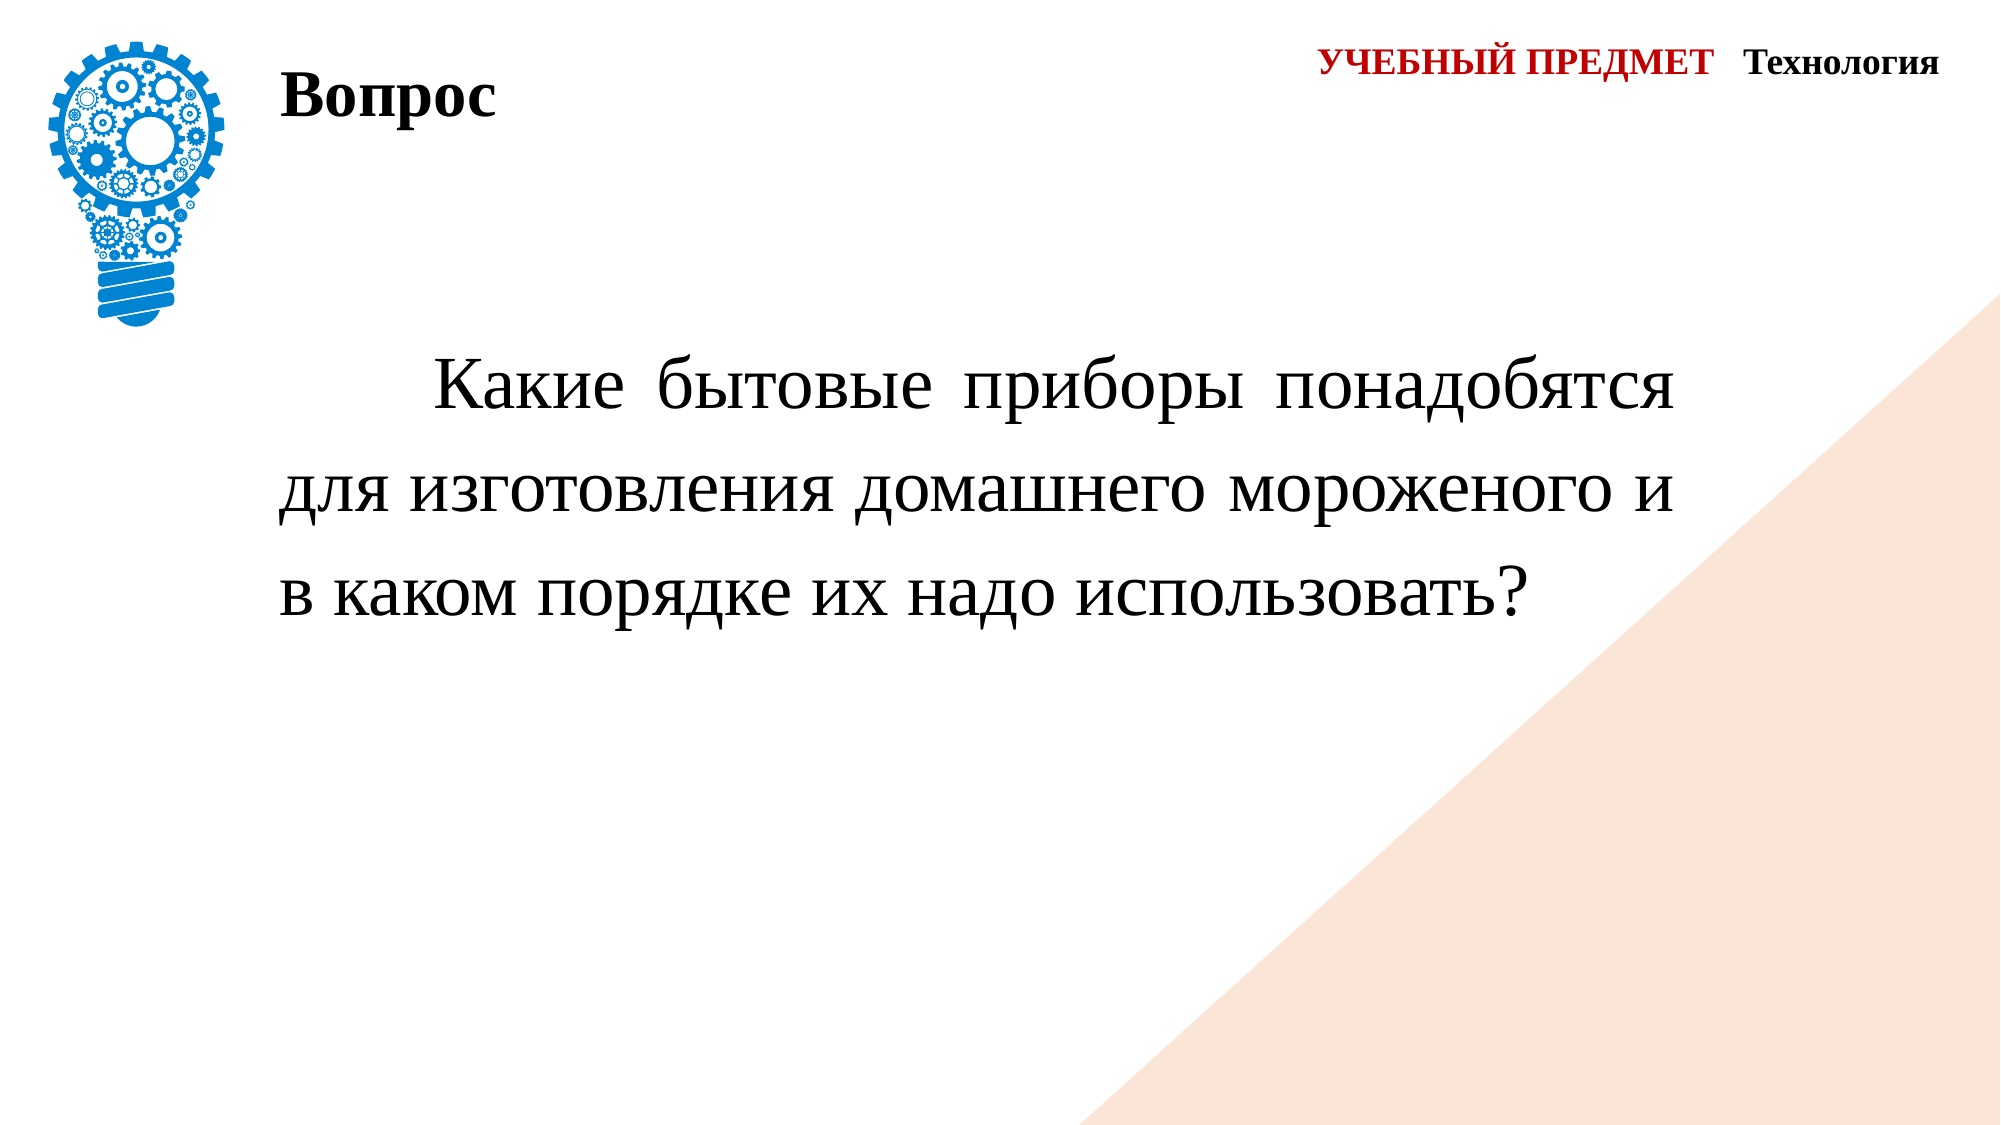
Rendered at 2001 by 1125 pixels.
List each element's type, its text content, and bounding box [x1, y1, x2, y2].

text_box Вопрос [265, 30, 513, 138]
text_box Какие бытовые приборы понадобятся для изготовления домашнего мороженого и в каком порядке их надо использовать? [264, 312, 1692, 762]
text_box [1079, 293, 2000, 1125]
picture [48, 41, 225, 327]
text_box УЧЕБНЫЙ ПРЕДМЕТ Технология [1301, 29, 2000, 179]
